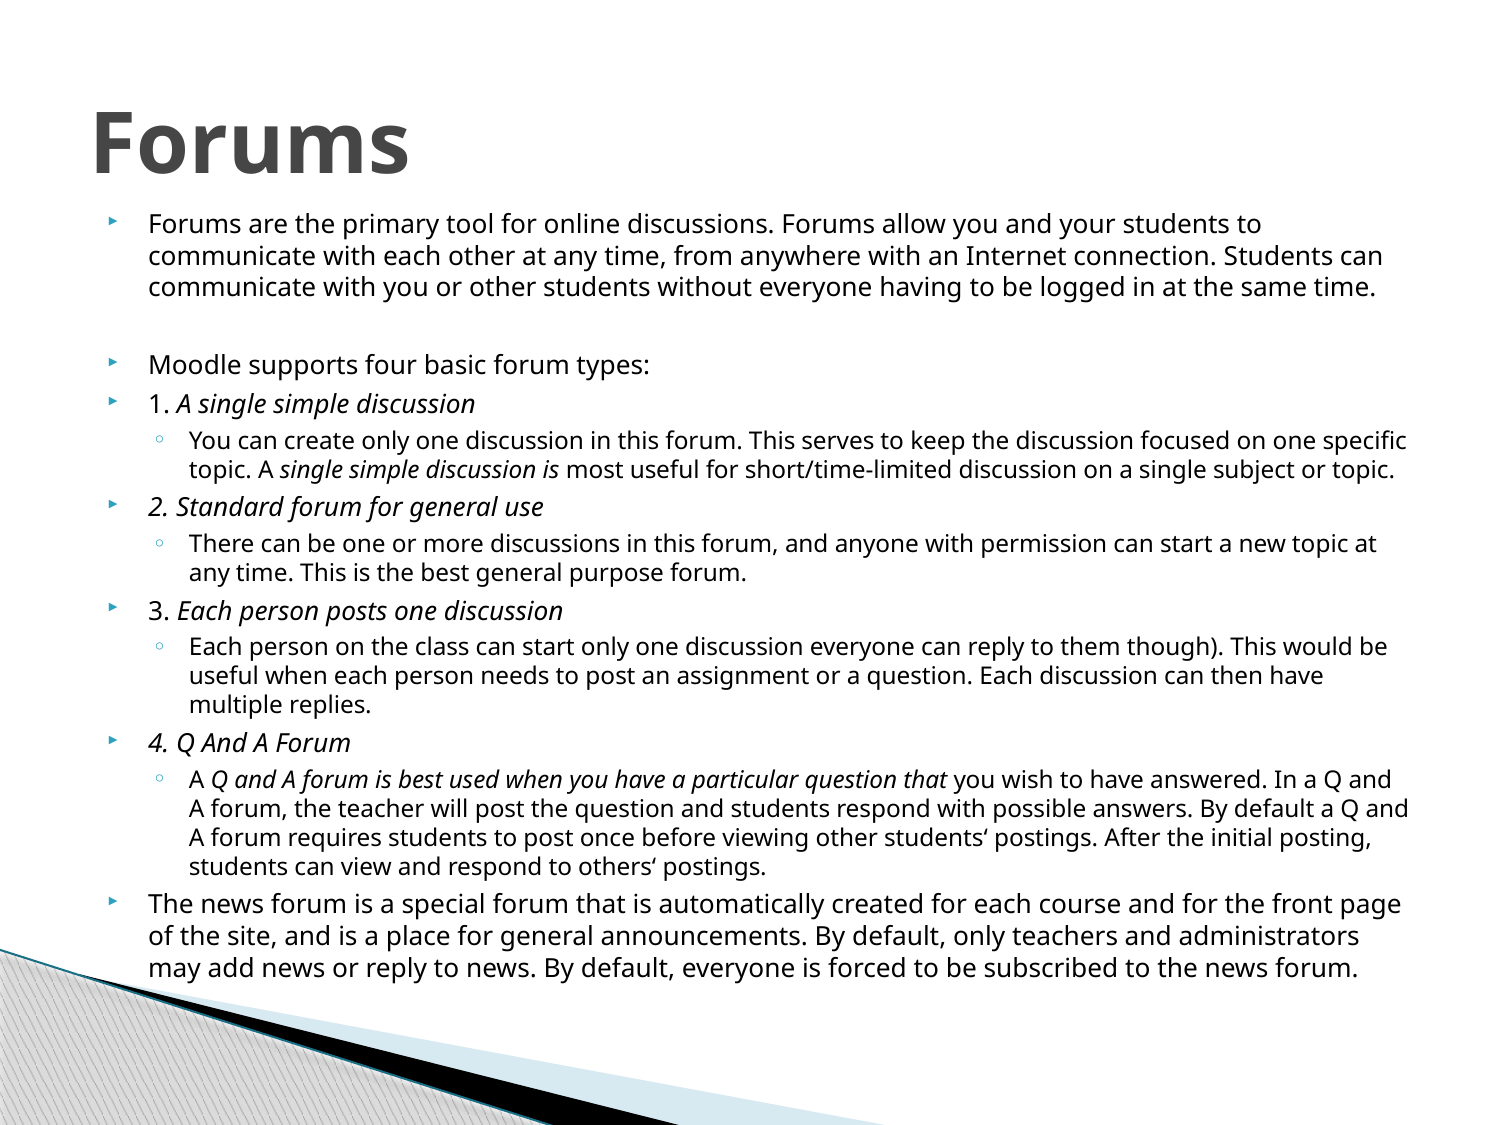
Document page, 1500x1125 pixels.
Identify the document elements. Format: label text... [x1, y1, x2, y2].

title Forums [75, 45, 1425, 233]
list Forums are the primary tool for online discussions. Forums allow you and your students to communicate with each other at any time, from anywhere with an Internet connection. Students can communicate with you or other students without everyone having to be logged in at the same time. Moodle supports four basic forum types: 1. A single simple discussion You can create only one discussion in this forum. This serves to keep the discussion focused on one specific topic. A single simple discussion is most useful for short/time-limited discussion on a single subject or topic. 2. Standard forum for general use There can be one or more discussions in this forum, and anyone with permission can start a new topic at any time. This is the best general purpose forum. 3. Each person posts one discussion Each person on the class can start only one discussion everyone can reply to them though). This would be useful when each person needs to post an assignment or a question. Each discussion can then have multiple replies. 4. Q And A Forum A Q and A forum is best used when you have a particular question that you wish to have answered. In a Q and A forum, the teacher will post the question and students respond with possible answers. By default a Q and A forum requires students to post once before viewing other students‘ postings. After the initial posting, students can view and respond to others‘ postings. The news forum is a special forum that is automatically created for each course and for the front page of the site, and is a place for general announcements. By default, only teachers and administrators may add news or reply to news. By default, everyone is forced to be subscribed to the news forum. [75, 233, 1425, 1013]
